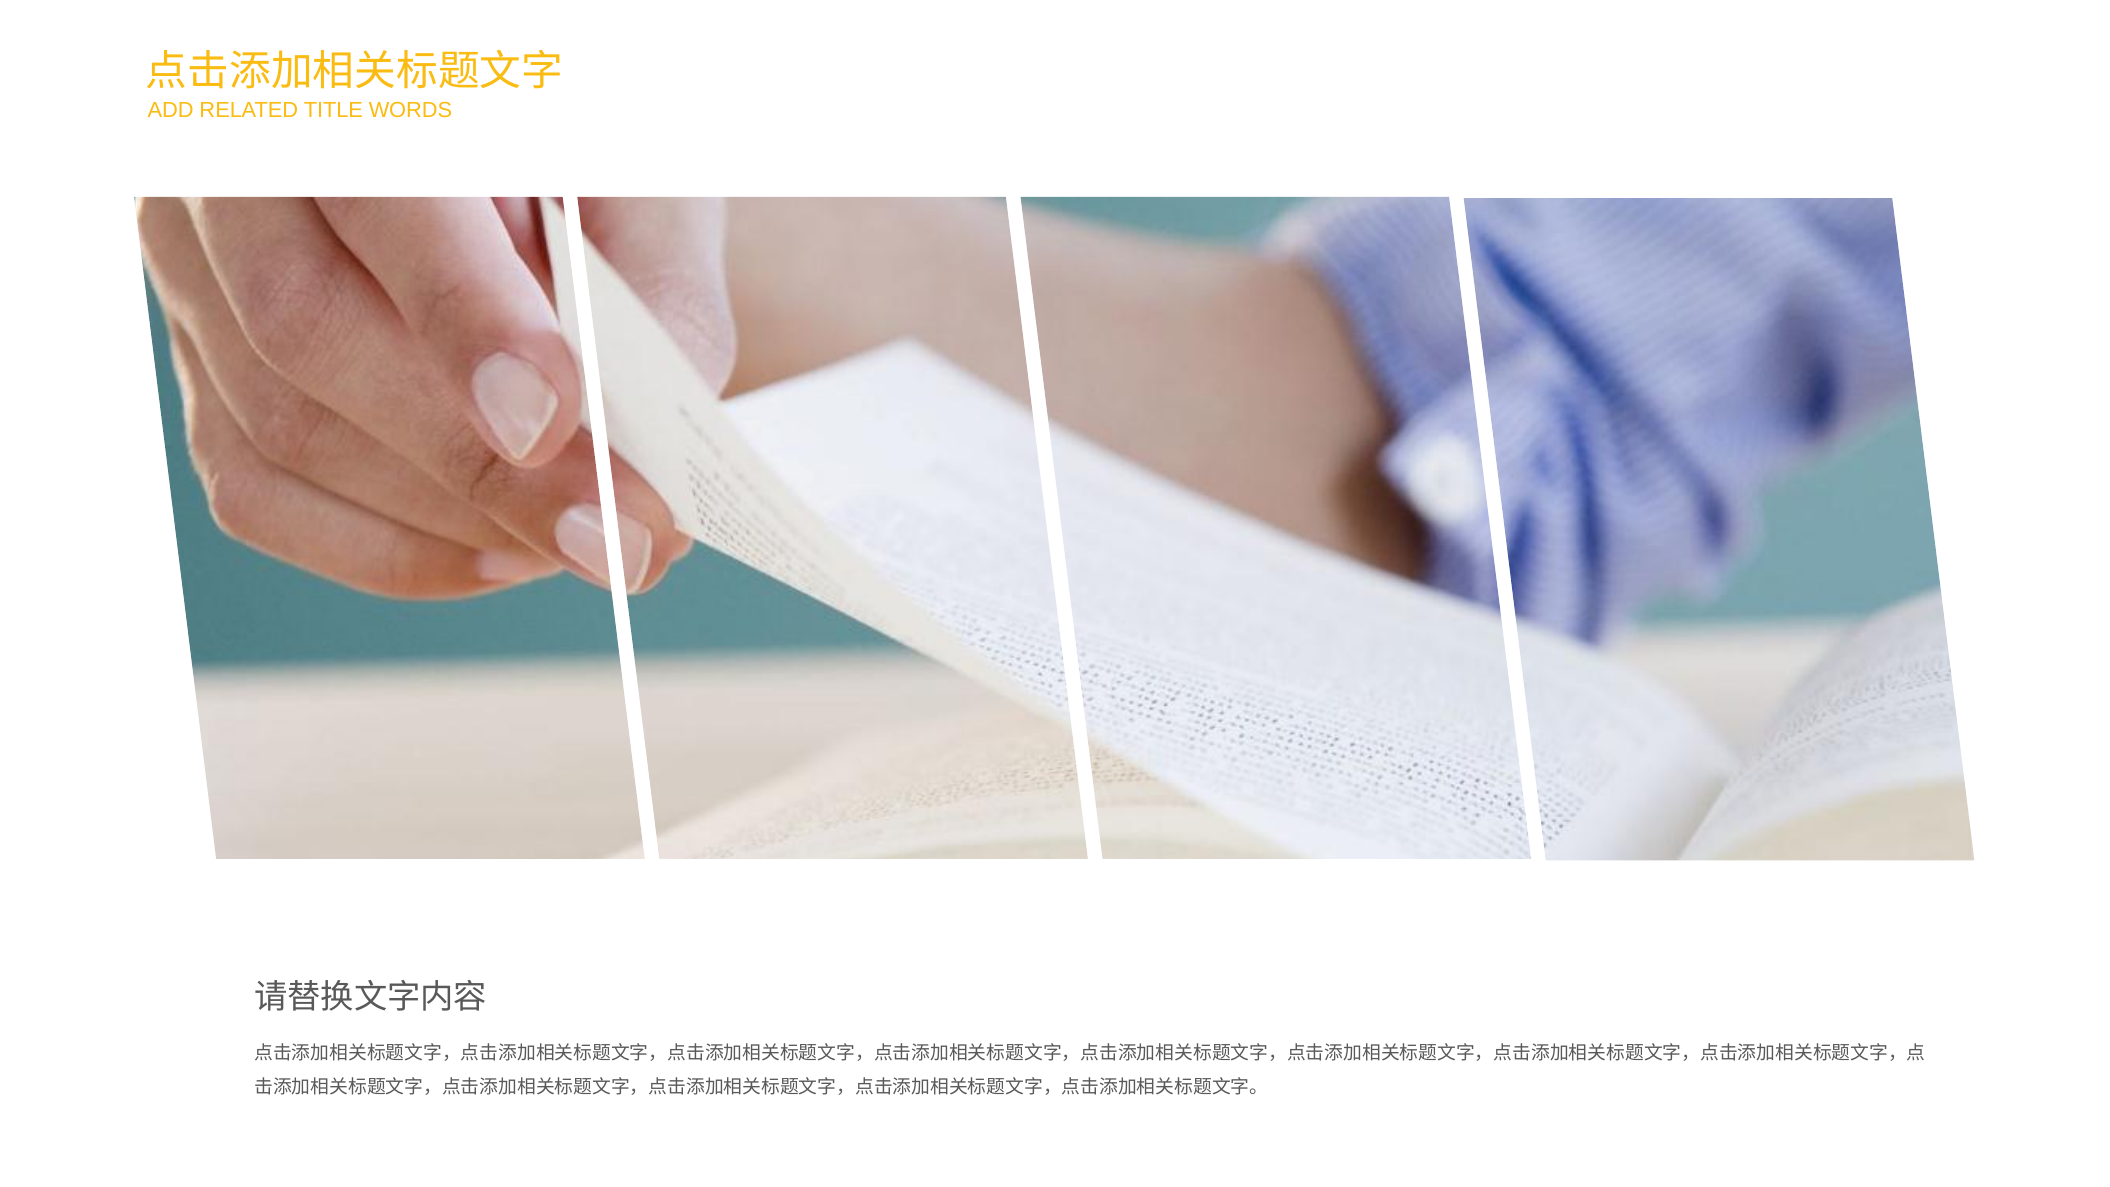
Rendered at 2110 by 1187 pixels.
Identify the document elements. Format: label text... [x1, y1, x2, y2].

text_box 点击添加相关标题文字，点击添加相关标题文字，点击添加相关标题文字，点击添加相关标题文字，点击添加相关标题文字，点击添加相关标题文字，点击添加相关标题文字，点击添加相关标题文字，点击添加相关标题文字，点击添加相关标题文字，点击添加相关标题文字，点击添加相关标题文字，点击添加相关标题文字。 [239, 1022, 1953, 1113]
text_box 请替换文字内容 [239, 968, 547, 1023]
text_box ADD RELATED TITLE WORDS [147, 96, 453, 123]
text_box 点击添加相关标题文字 [145, 43, 564, 95]
text_box [1019, 195, 1533, 860]
text_box [1462, 197, 1976, 862]
text_box [576, 195, 1090, 860]
text_box [132, 195, 646, 860]
